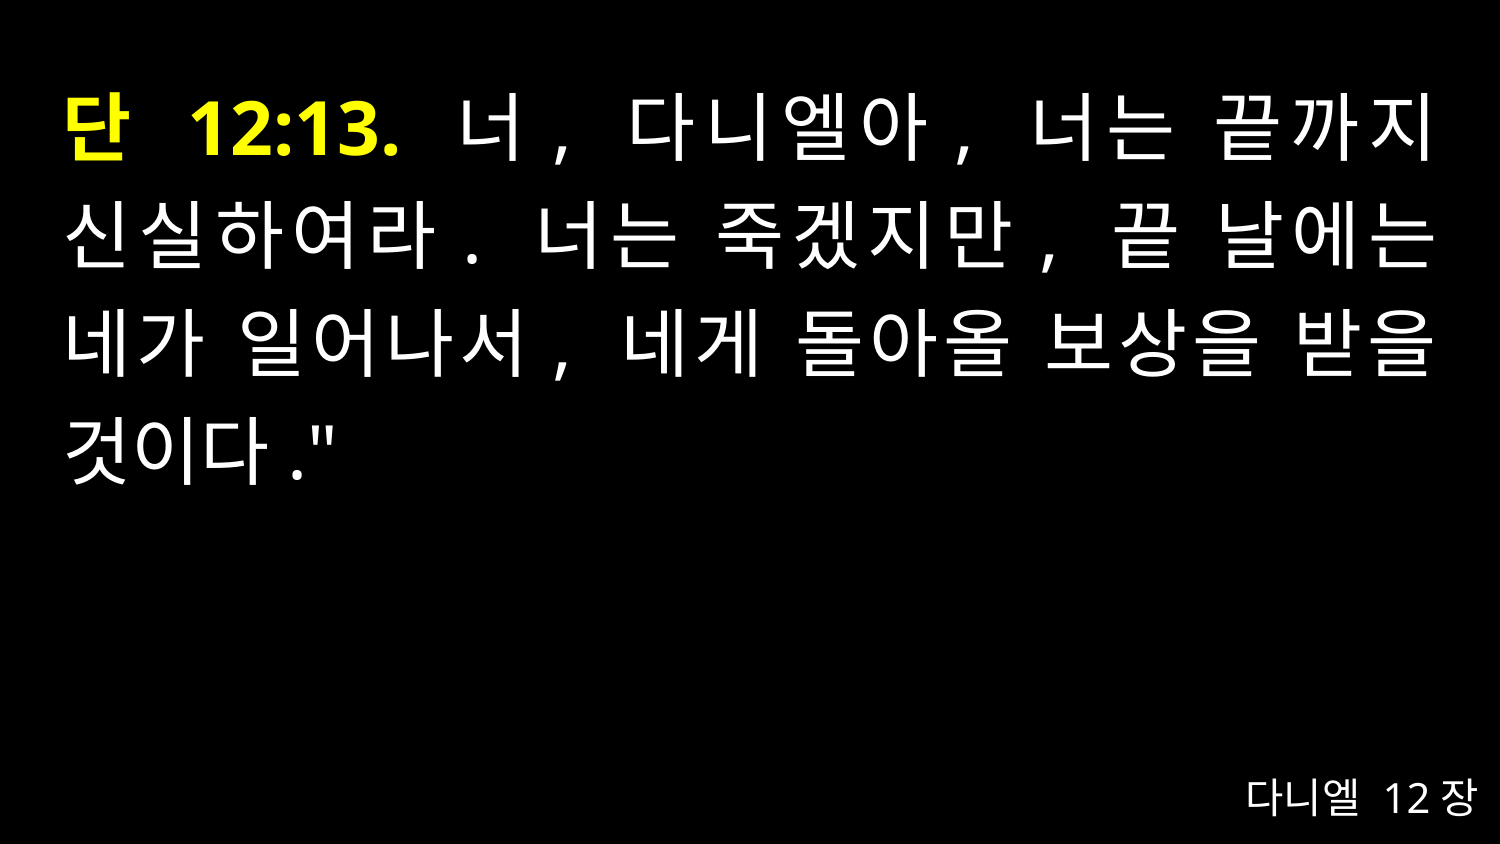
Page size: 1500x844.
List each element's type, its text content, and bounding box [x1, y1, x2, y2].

subtitle 다니엘 12장 [916, 770, 1500, 844]
title 단 12:13. 너, 다니엘아, 너는 끝까지 신실하여라. 너는 죽겠지만, 끝 날에는 네가 일어나서, 네게 돌아올 보상을 받을 것이다." [0, 0, 1500, 844]
